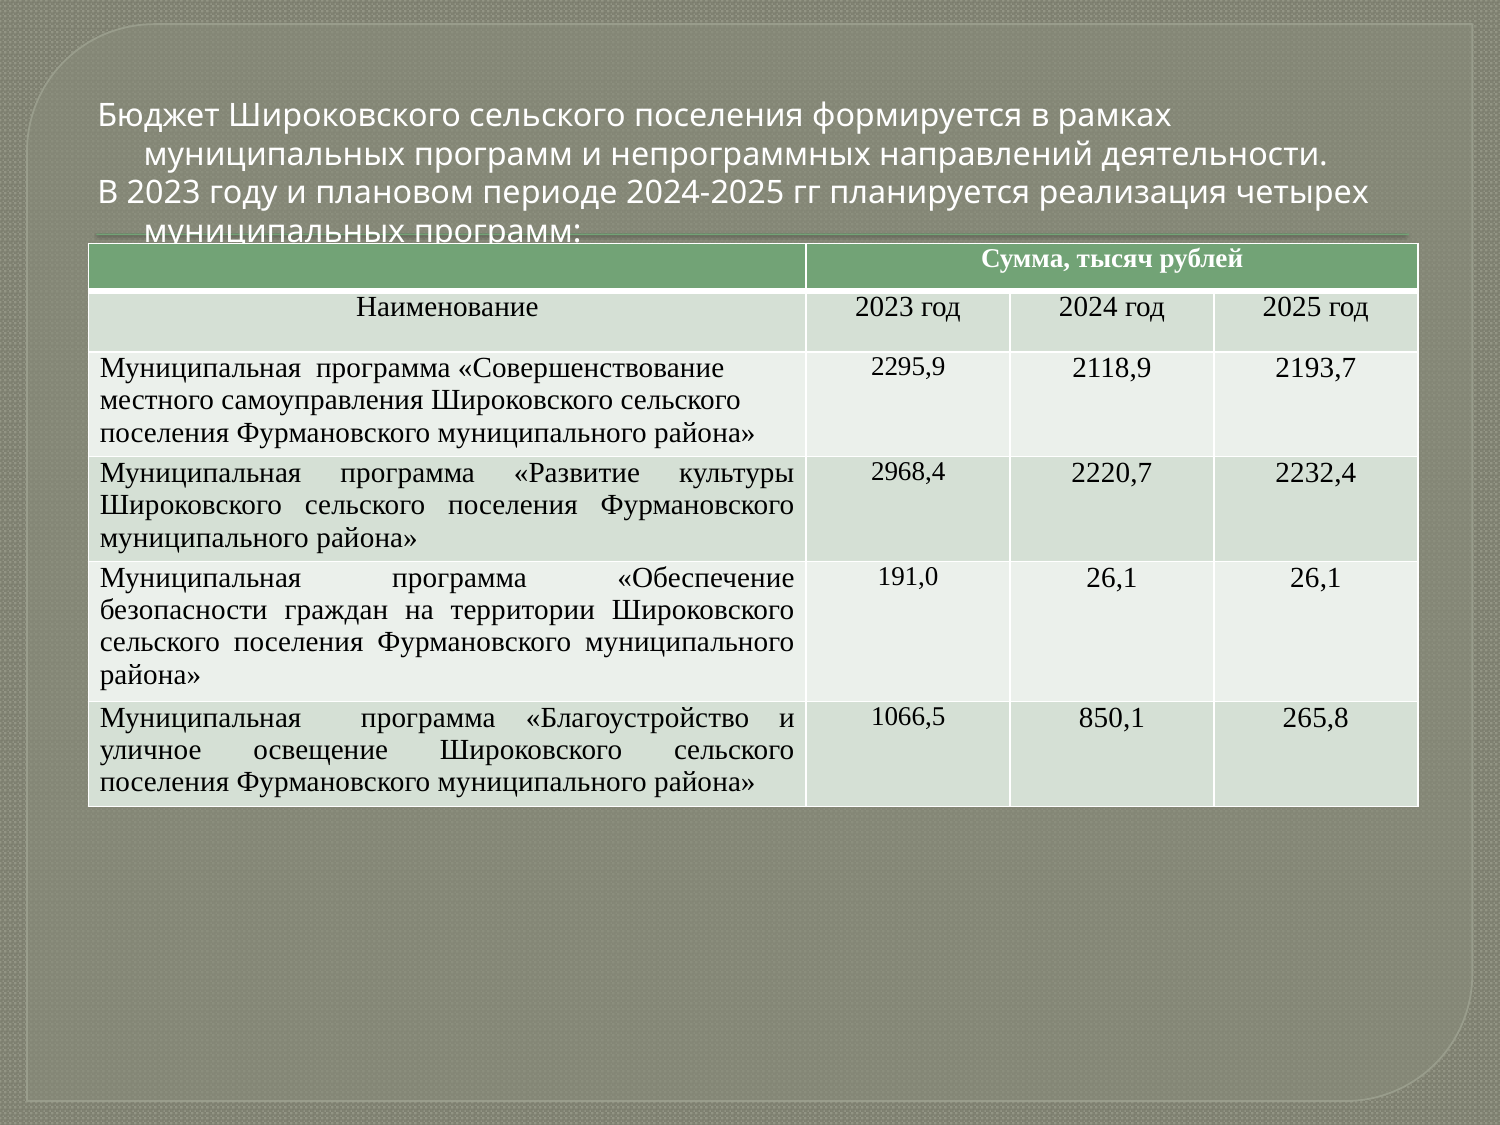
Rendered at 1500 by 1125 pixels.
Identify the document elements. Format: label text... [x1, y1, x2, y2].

table_cell 2023 год [807, 294, 1009, 351]
table_cell 2220,7 [1011, 457, 1213, 561]
table_cell 2118,9 [1011, 353, 1213, 456]
table_cell 850,1 [1011, 702, 1213, 806]
table_cell Муниципальная программа «Благоустройство и уличное освещение Широковского сельского поселения Фурмановского муниципального района» [89, 702, 805, 806]
table_cell 2968,4 [807, 457, 1009, 561]
table_cell Муниципальная программа «Развитие культуры Широковского сельского поселения Фурмановского муниципального района» [89, 457, 805, 561]
table_cell 265,8 [1215, 702, 1417, 806]
table_cell 2024 год [1011, 294, 1213, 351]
table_cell 191,0 [807, 562, 1009, 701]
table_cell Муниципальная программа «Совершенствование местного самоуправления Широковского сельского поселения Фурмановского муниципального района» [89, 353, 805, 456]
table_header [89, 244, 805, 288]
table_cell Муниципальная программа «Обеспечение безопасности граждан на территории Широковского сельского поселения Фурмановского муниципального района» [89, 562, 805, 701]
table_cell 2295,9 [807, 353, 1009, 456]
list Бюджет Широковского сельского поселения формируется в рамках муниципальных программ и непрограммных направлений деятельности. В 2023 году и плановом периоде 2024-2025 гг планируется реализация четырех муниципальных программ: [82, 86, 1425, 258]
table_cell 1066,5 [807, 702, 1009, 806]
table_cell 26,1 [1215, 562, 1417, 701]
table_cell 2232,4 [1215, 457, 1417, 561]
table_cell 2193,7 [1215, 353, 1417, 456]
table_cell 26,1 [1011, 562, 1213, 701]
table_cell 2025 год [1215, 294, 1417, 351]
table_cell Наименование [89, 294, 805, 351]
table_header Сумма, тысяч рублей [807, 244, 1417, 288]
